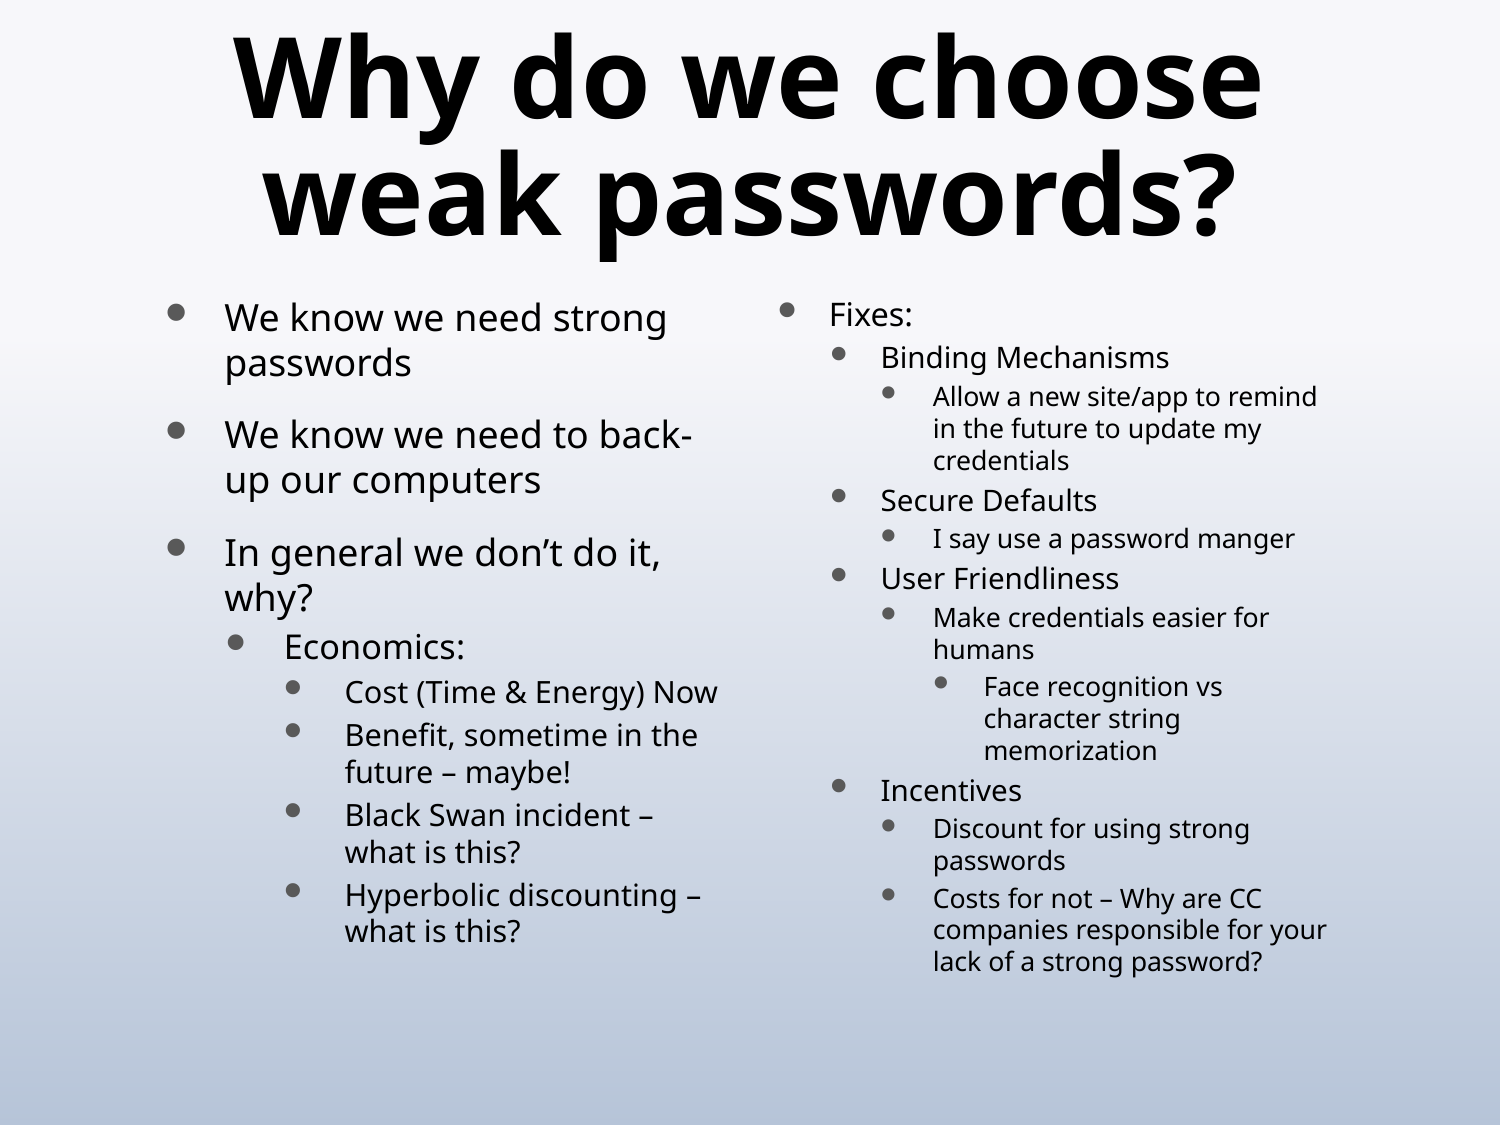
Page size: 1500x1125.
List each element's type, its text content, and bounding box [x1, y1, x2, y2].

list Fixes: Binding Mechanisms Allow a new site/app to remind in the future to update my credentials Secure Defaults I say use a password manger User Friendliness Make credentials easier for humans Face recognition vs character string memorization Incentives Discount for using strong passwords Costs for not – Why are CC companies responsible for your lack of a strong password? [762, 286, 1348, 995]
title Why do we choose weak passwords? [150, 37, 1350, 245]
list We know we need strong passwords We know we need to back-up our computers In general we don’t do it, why? Economics: Cost (Time & Energy) Now Benefit, sometime in the future – maybe! Black Swan incident – what is this? Hyperbolic discounting – what is this? [150, 286, 735, 995]
